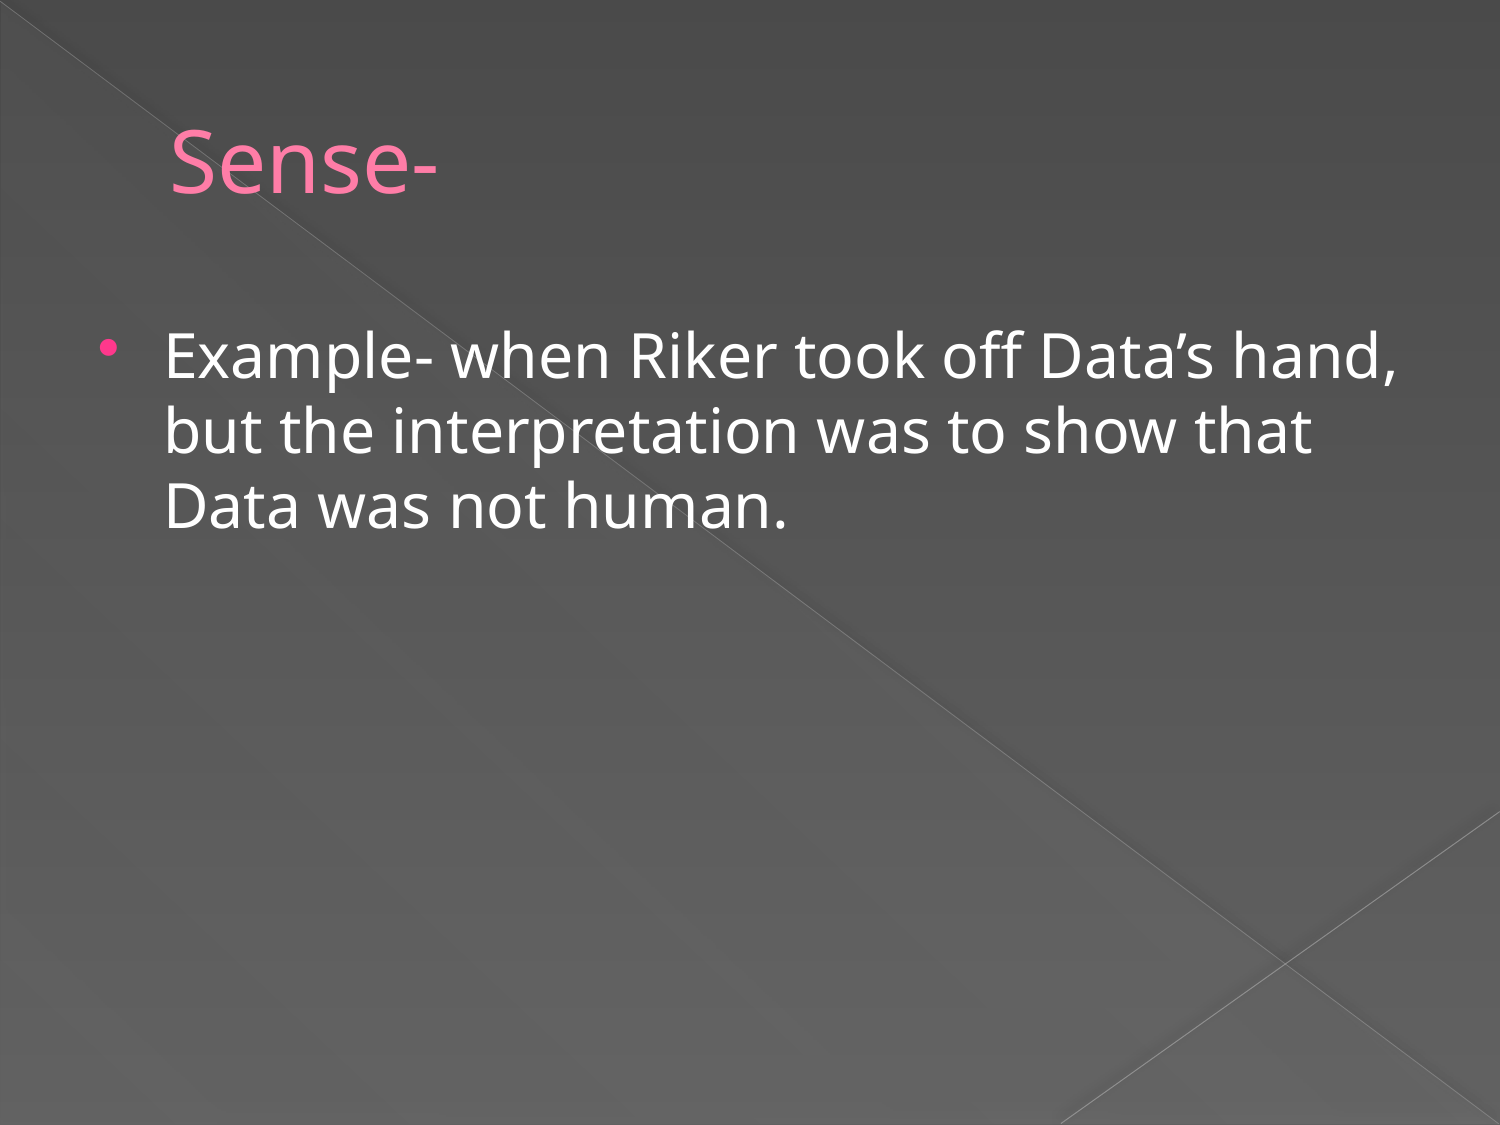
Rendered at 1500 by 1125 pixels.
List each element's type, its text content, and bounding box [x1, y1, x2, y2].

list Example- when Riker took off Data’s hand, but the interpretation was to show that Data was not human. [75, 308, 1425, 1059]
title Sense- [75, 43, 1425, 274]
